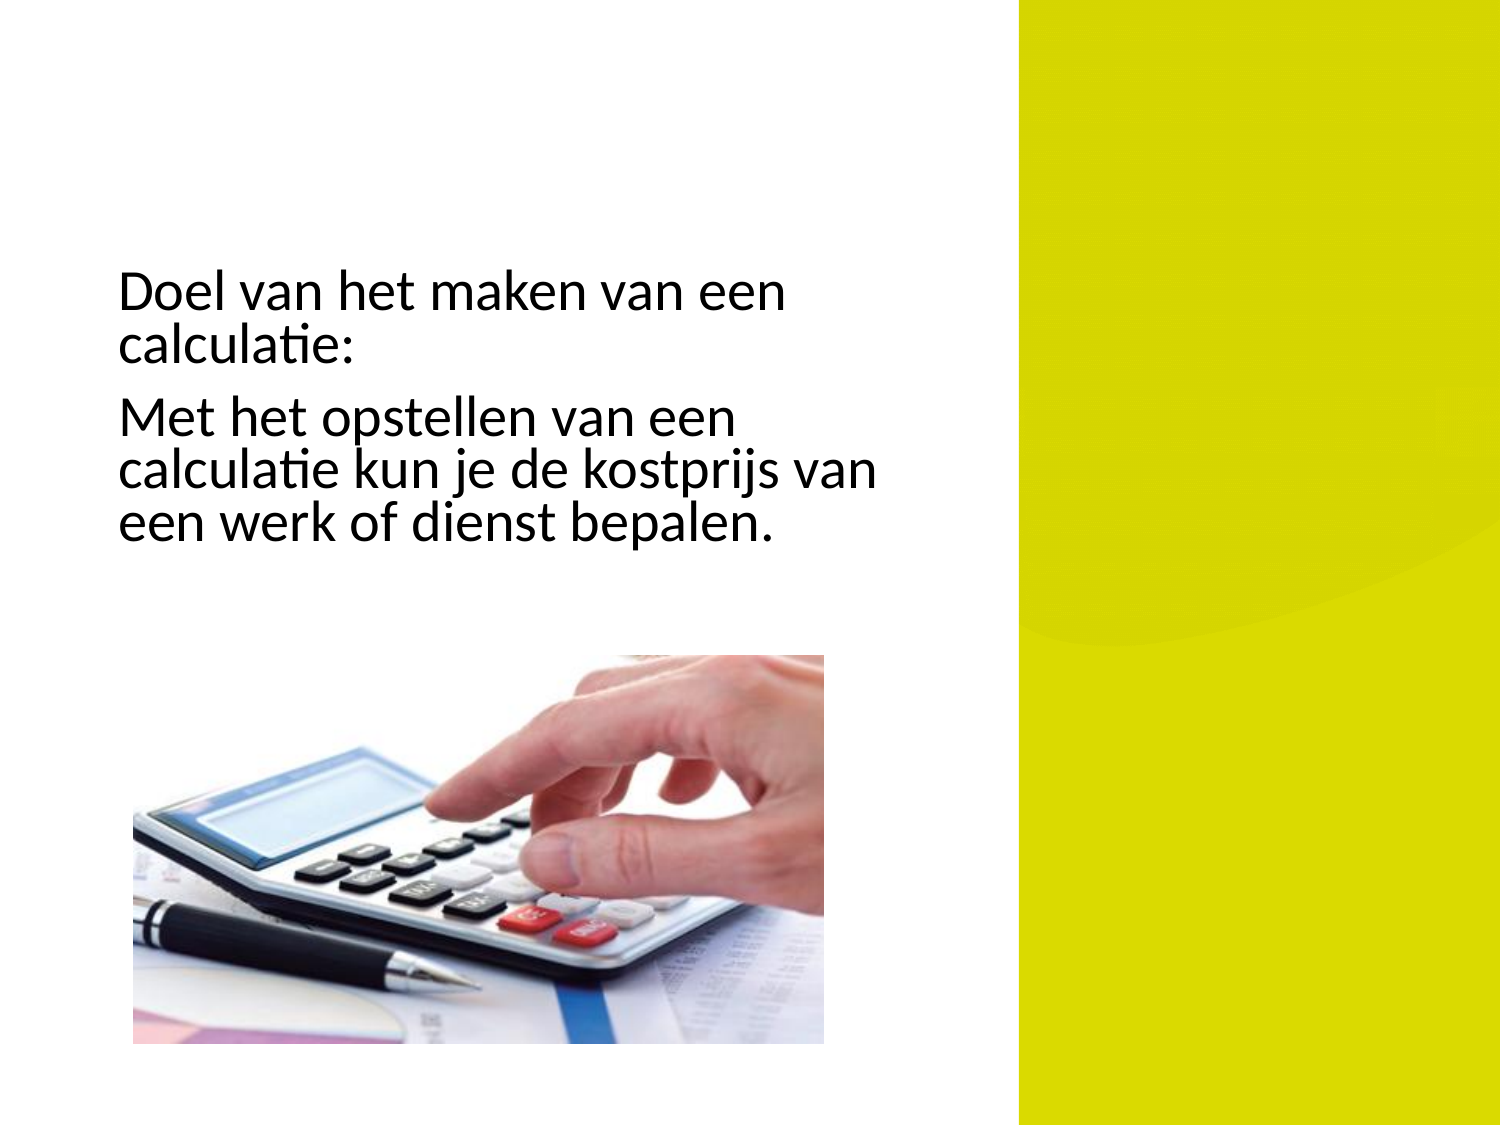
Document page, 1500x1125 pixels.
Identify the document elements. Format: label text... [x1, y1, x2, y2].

picture [133, 655, 824, 1044]
picture [1018, 0, 1500, 1125]
list Doel van het maken van een calculatie: Met het opstellen van een calculatie kun je de kostprijs van een werk of dienst bepalen. [103, 261, 969, 1106]
